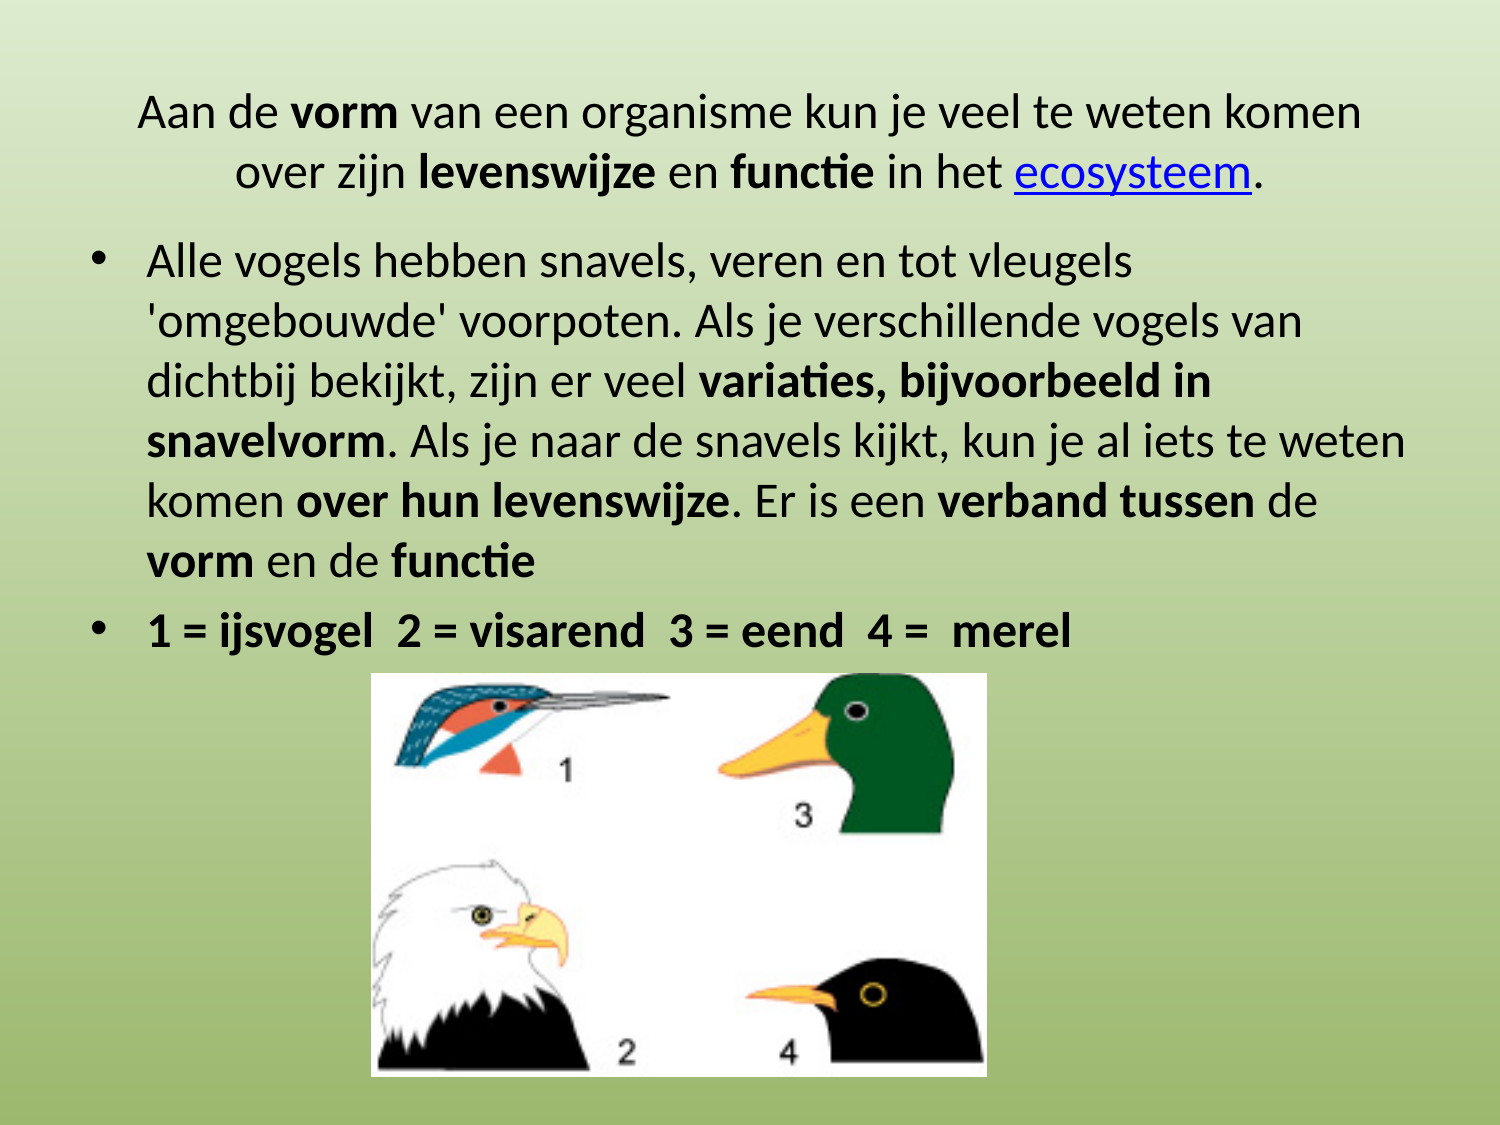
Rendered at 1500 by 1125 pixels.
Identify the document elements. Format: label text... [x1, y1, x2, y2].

title Aan de vorm van een organisme kun je veel te weten komen over zijn levenswijze en functie in het ecosysteem. [75, 45, 1425, 219]
picture [371, 672, 987, 1077]
list Alle vogels hebben snavels, veren en tot vleugels 'omgebouwde' voorpoten. Als je verschillende vogels van dichtbij bekijkt, zijn er veel variaties, bijvoorbeeld in snavelvorm. Als je naar de snavels kijkt, kun je al iets te weten komen over hun levenswijze. Er is een verband tussen de vorm en de functie 1 = ijsvogel 2 = visarend 3 = eend 4 = merel [75, 219, 1425, 1106]
